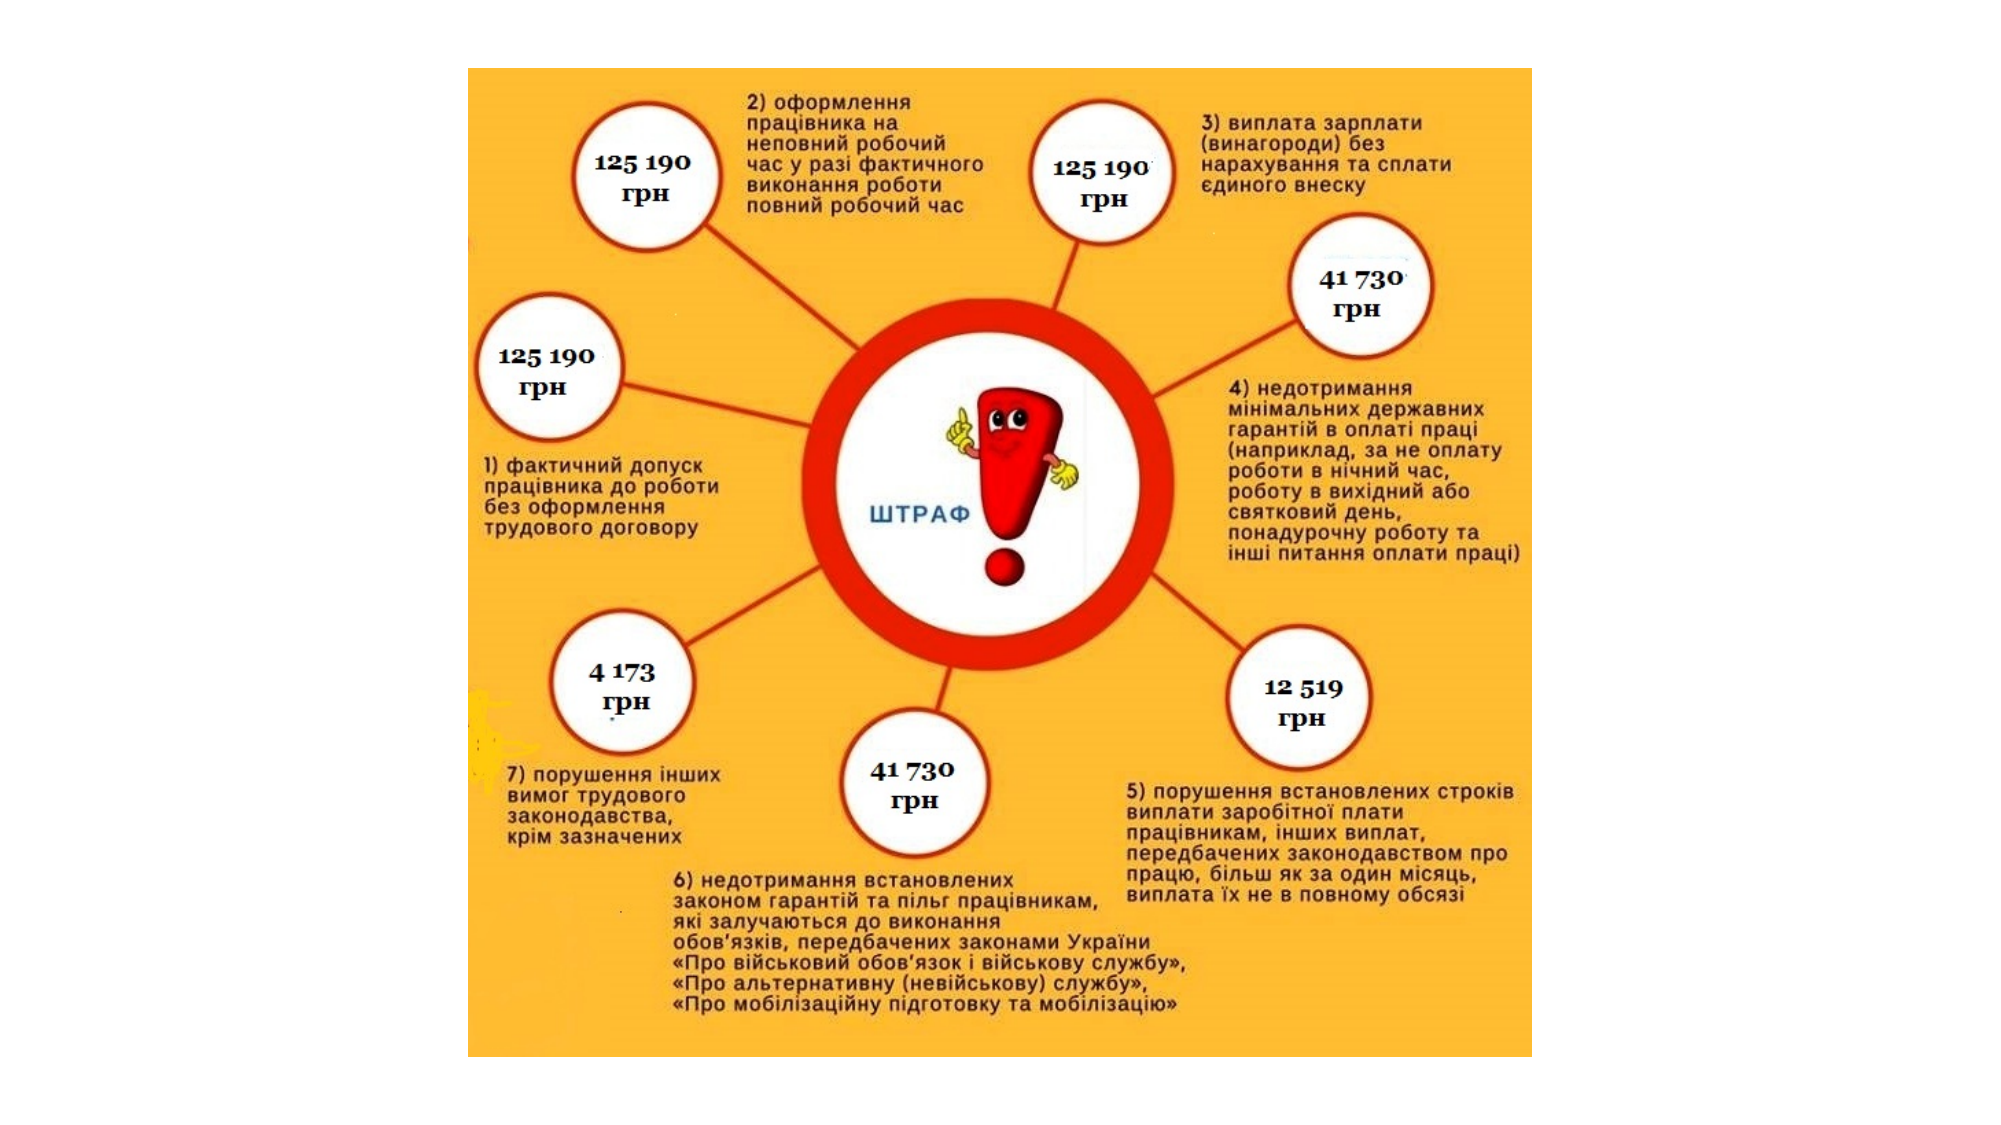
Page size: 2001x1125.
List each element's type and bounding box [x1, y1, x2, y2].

picture [468, 68, 1532, 1057]
